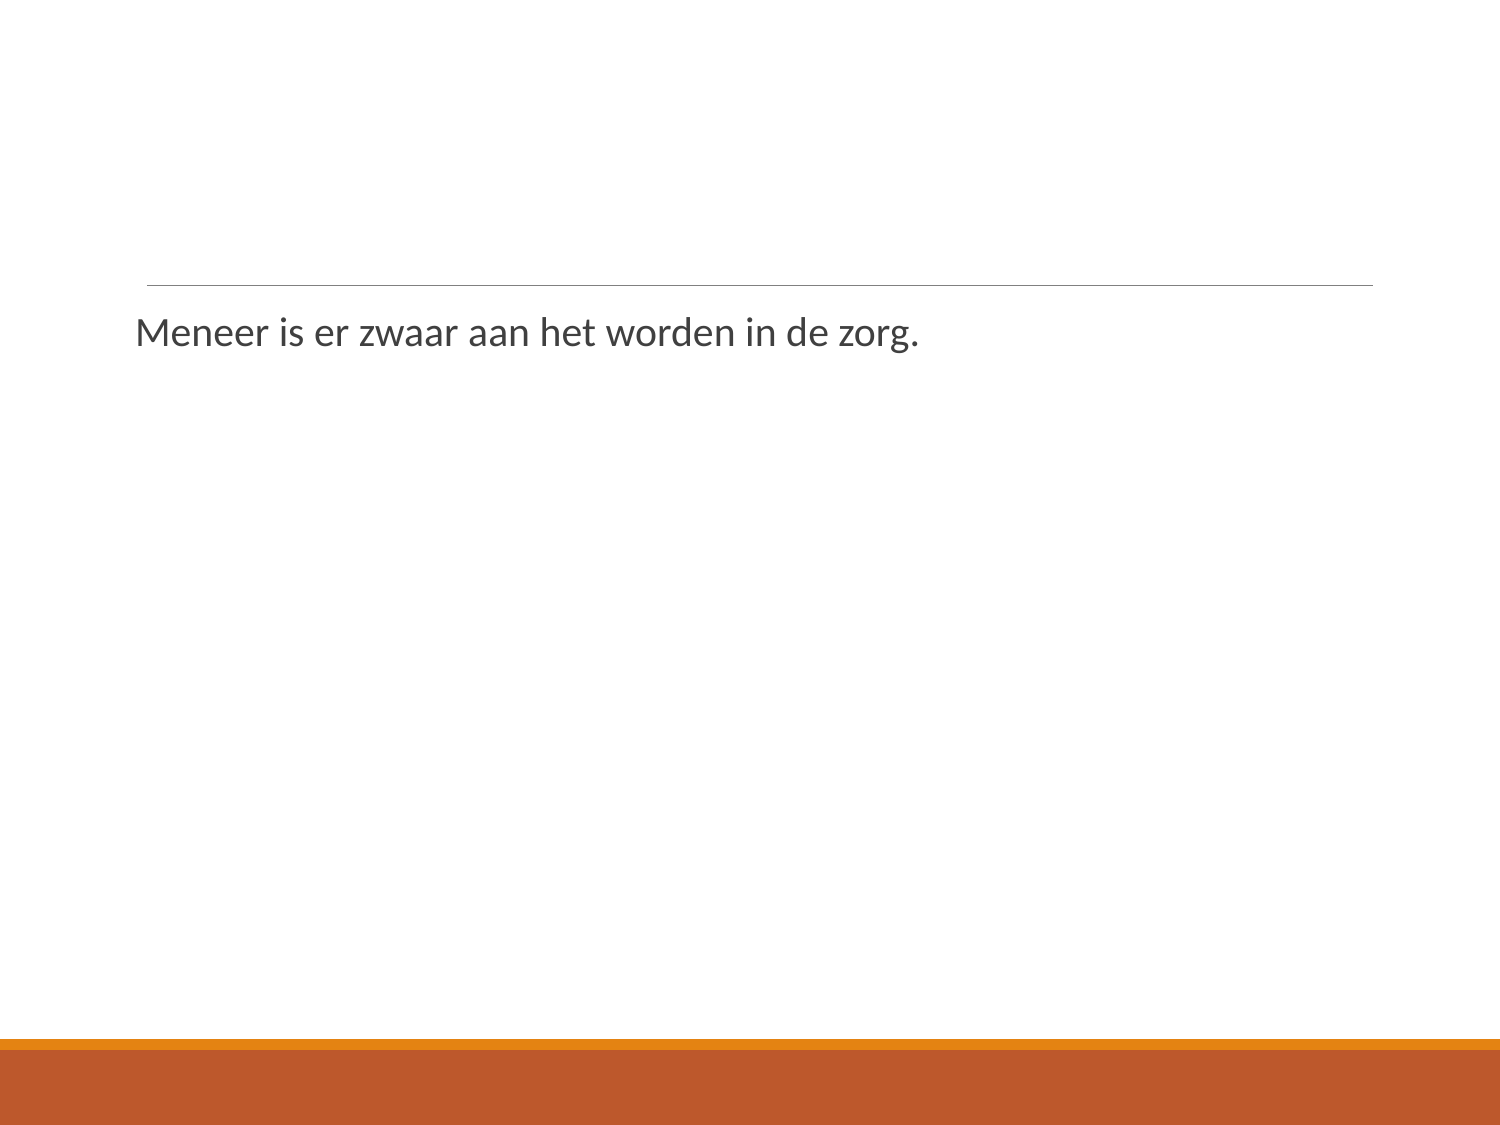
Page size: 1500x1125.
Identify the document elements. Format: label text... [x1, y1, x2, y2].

list Meneer is er zwaar aan het worden in de zorg. [135, 302, 1373, 963]
